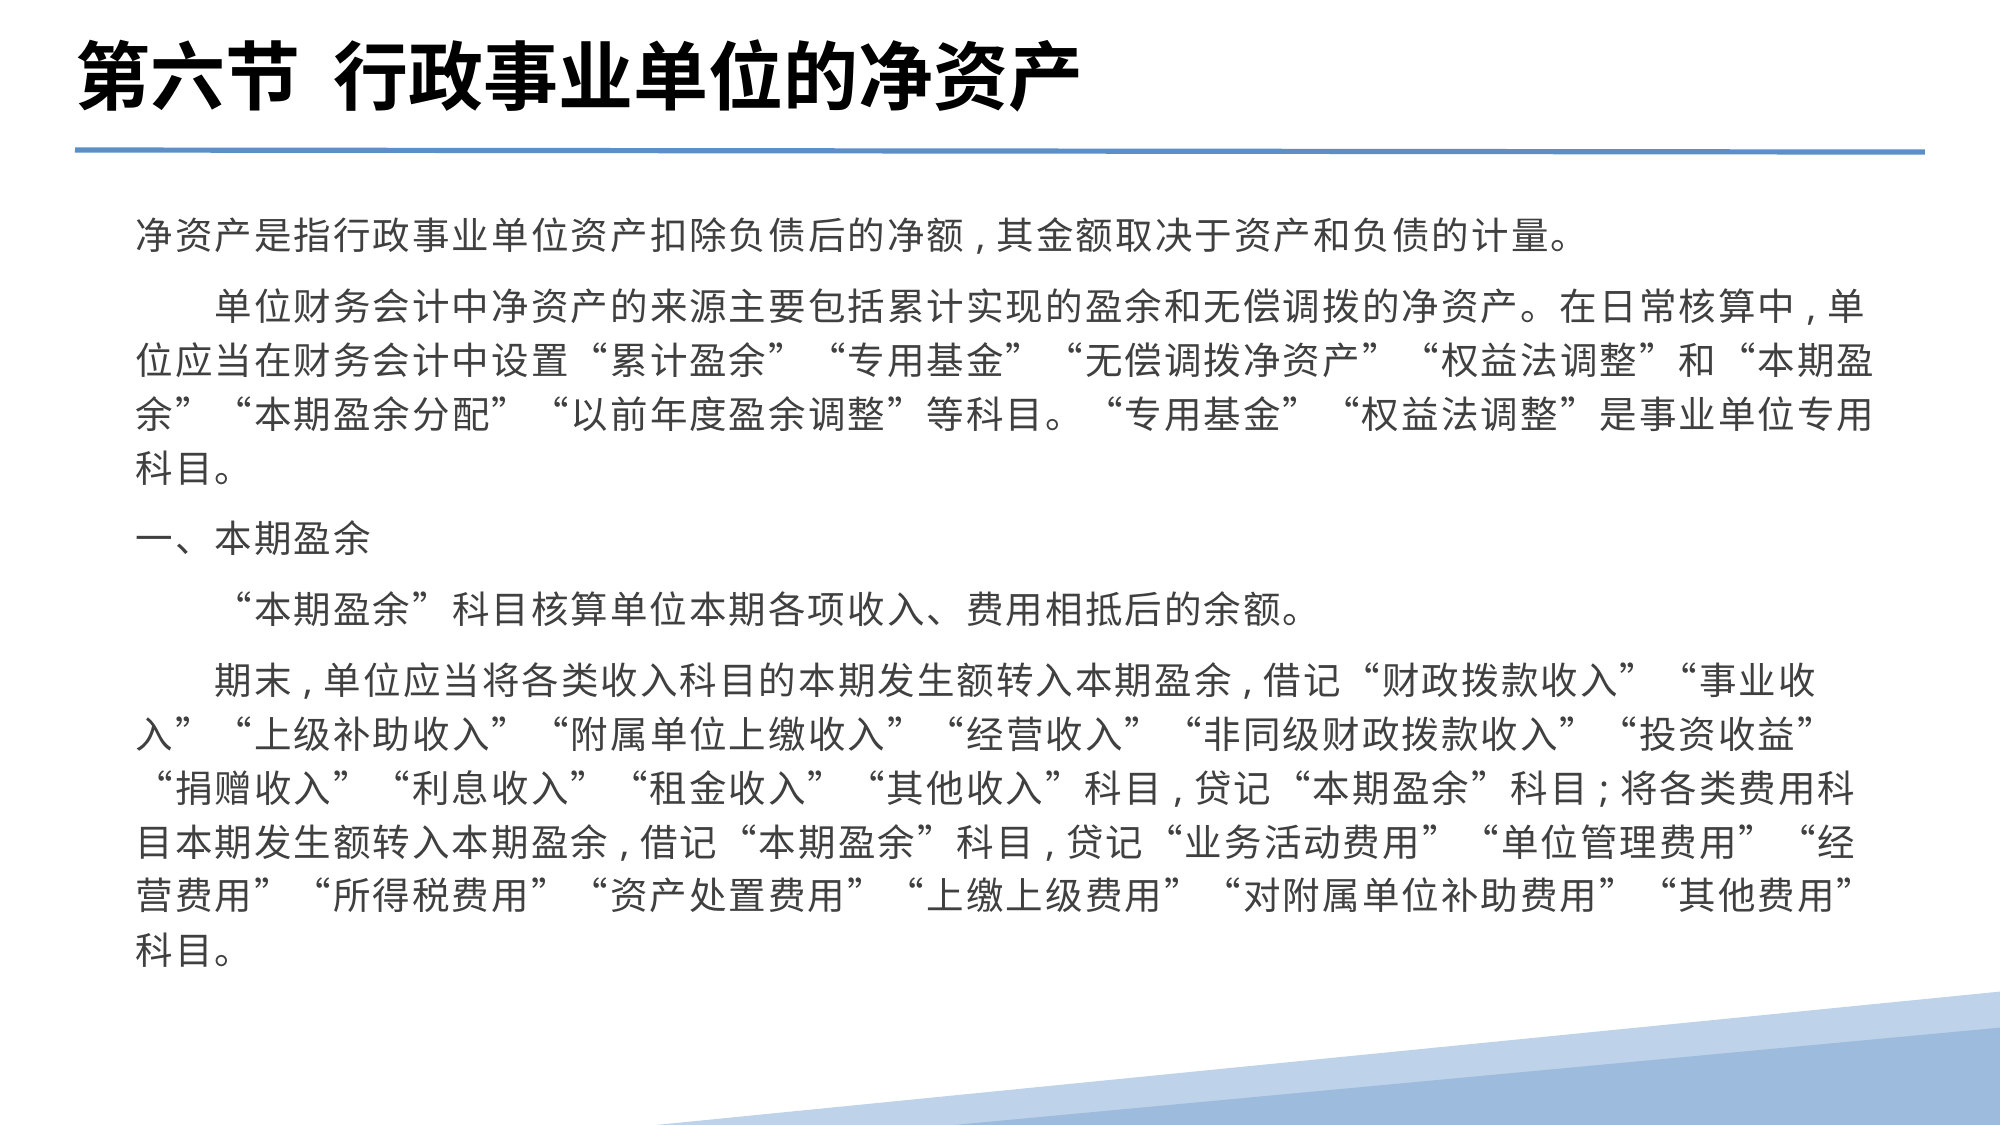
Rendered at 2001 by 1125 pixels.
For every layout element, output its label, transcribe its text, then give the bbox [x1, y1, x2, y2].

text_box 第六节 行政事业单位的净资产 [75, 24, 1925, 125]
text_box 净资产是指行政事业单位资产扣除负债后的净额,其金额取决于资产和负债的计量。 单位财务会计中净资产的来源主要包括累计实现的盈余和无偿调拨的净资产。在日常核算中,单位应当在财务会计中设置“累计盈余”“专用基金”“无偿调拨净资产”“权益法调整”和“本期盈余”“本期盈余分配”“以前年度盈余调整”等科目。“专用基金”“权益法调整”是事业单位专用科目。 一、本期盈余 “本期盈余”科目核算单位本期各项收入、费用相抵后的余额。 期末,单位应当将各类收入科目的本期发生额转入本期盈余,借记“财政拨款收入”“事业收入”“上级补助收入”“附属单位上缴收入”“经营收入”“非同级财政拨款收入”“投资收益”“捐赠收入”“利息收入”“租金收入”“其他收入”科目,贷记“本期盈余”科目;将各类费用科目本期发生额转入本期盈余,借记“本期盈余”科目,贷记“业务活动费用”“单位管理费用”“经营费用”“所得税费用”“资产处置费用”“上缴上级费用”“对附属单位补助费用”“其他费用”科目。 [125, 168, 1906, 1077]
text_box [74, 149, 1925, 153]
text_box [656, 991, 2000, 1125]
